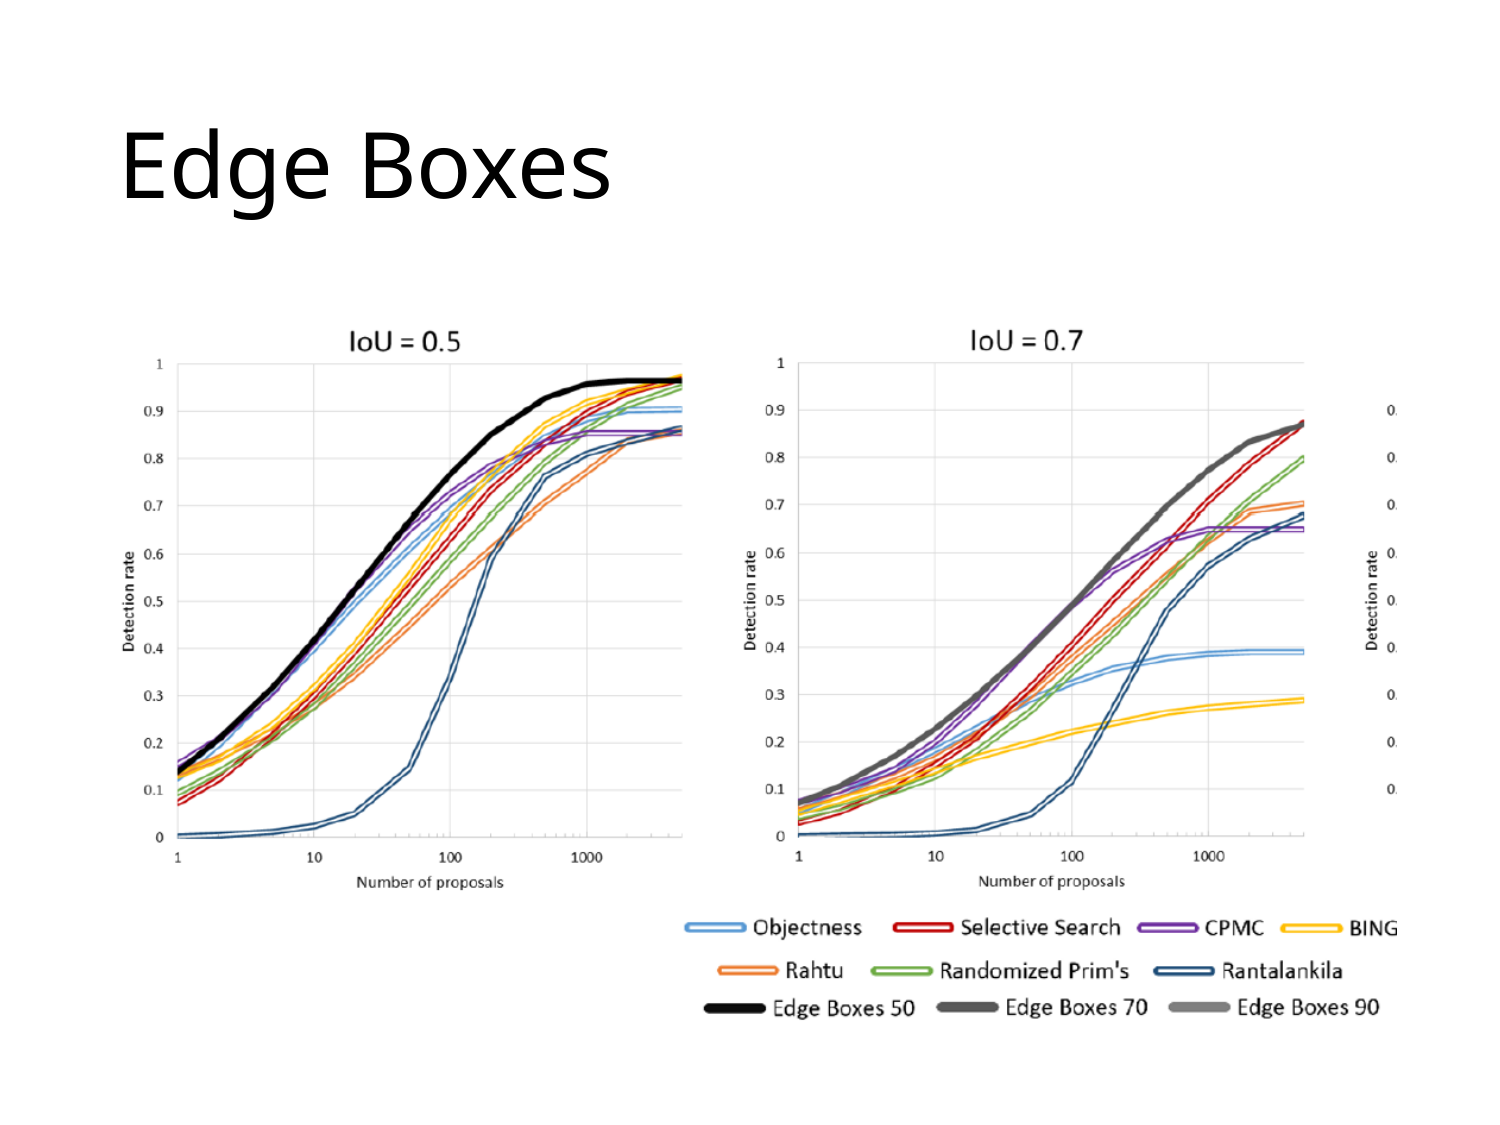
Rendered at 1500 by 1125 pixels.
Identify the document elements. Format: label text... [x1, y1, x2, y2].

title Edge Boxes [103, 59, 1397, 278]
picture [98, 292, 1397, 1021]
